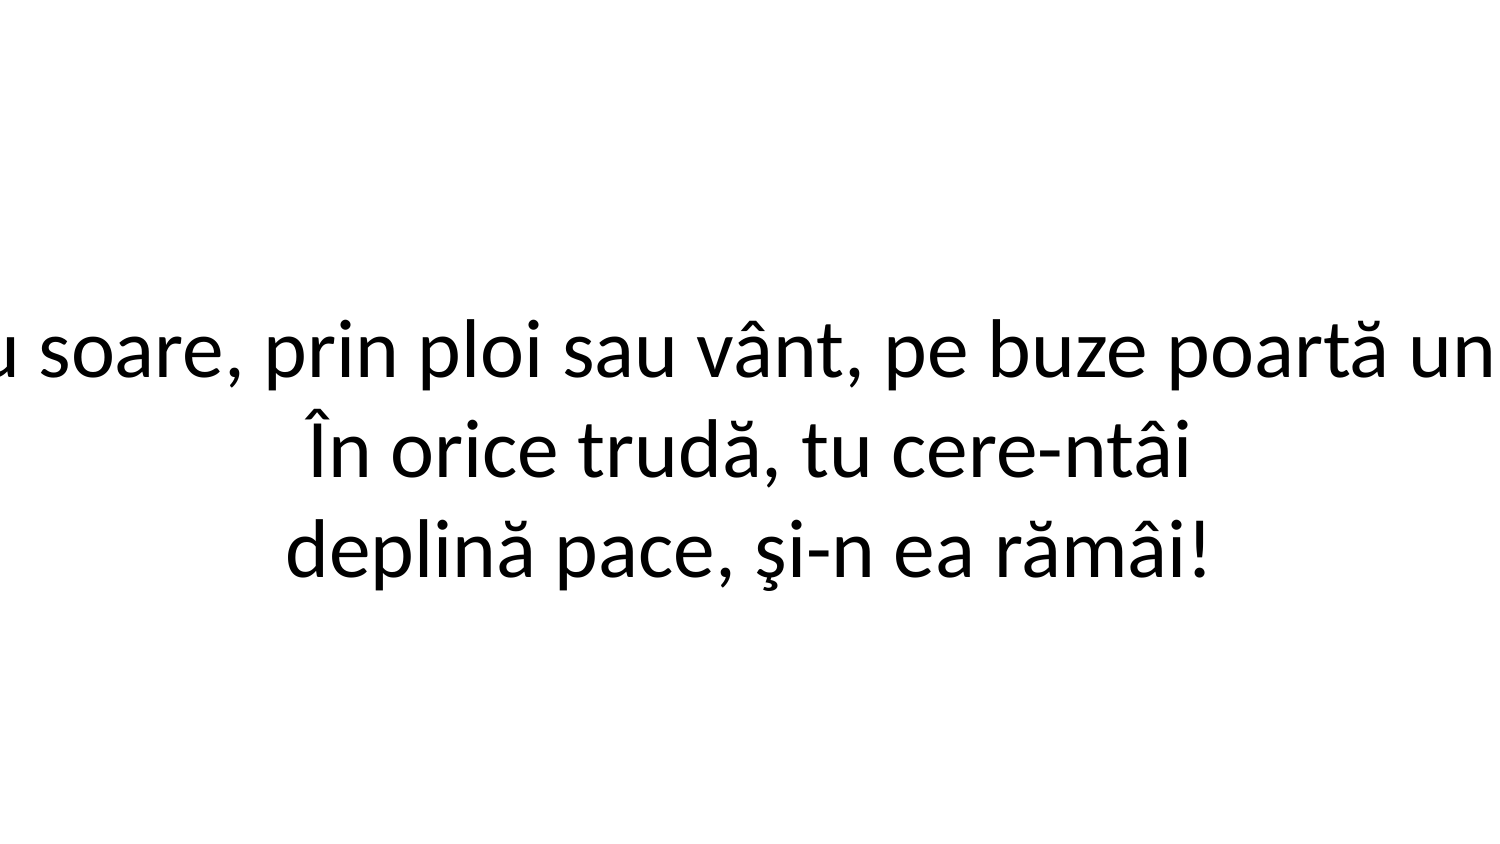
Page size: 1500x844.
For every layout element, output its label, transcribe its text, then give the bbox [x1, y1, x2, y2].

text_box 2. Pe drum cu soare, prin ploi sau vânt, pe buze poartă un cântec sfânt. În orice trudă, tu cere-ntâi deplină pace, şi-n ea rămâi! [0, 242, 1500, 602]
